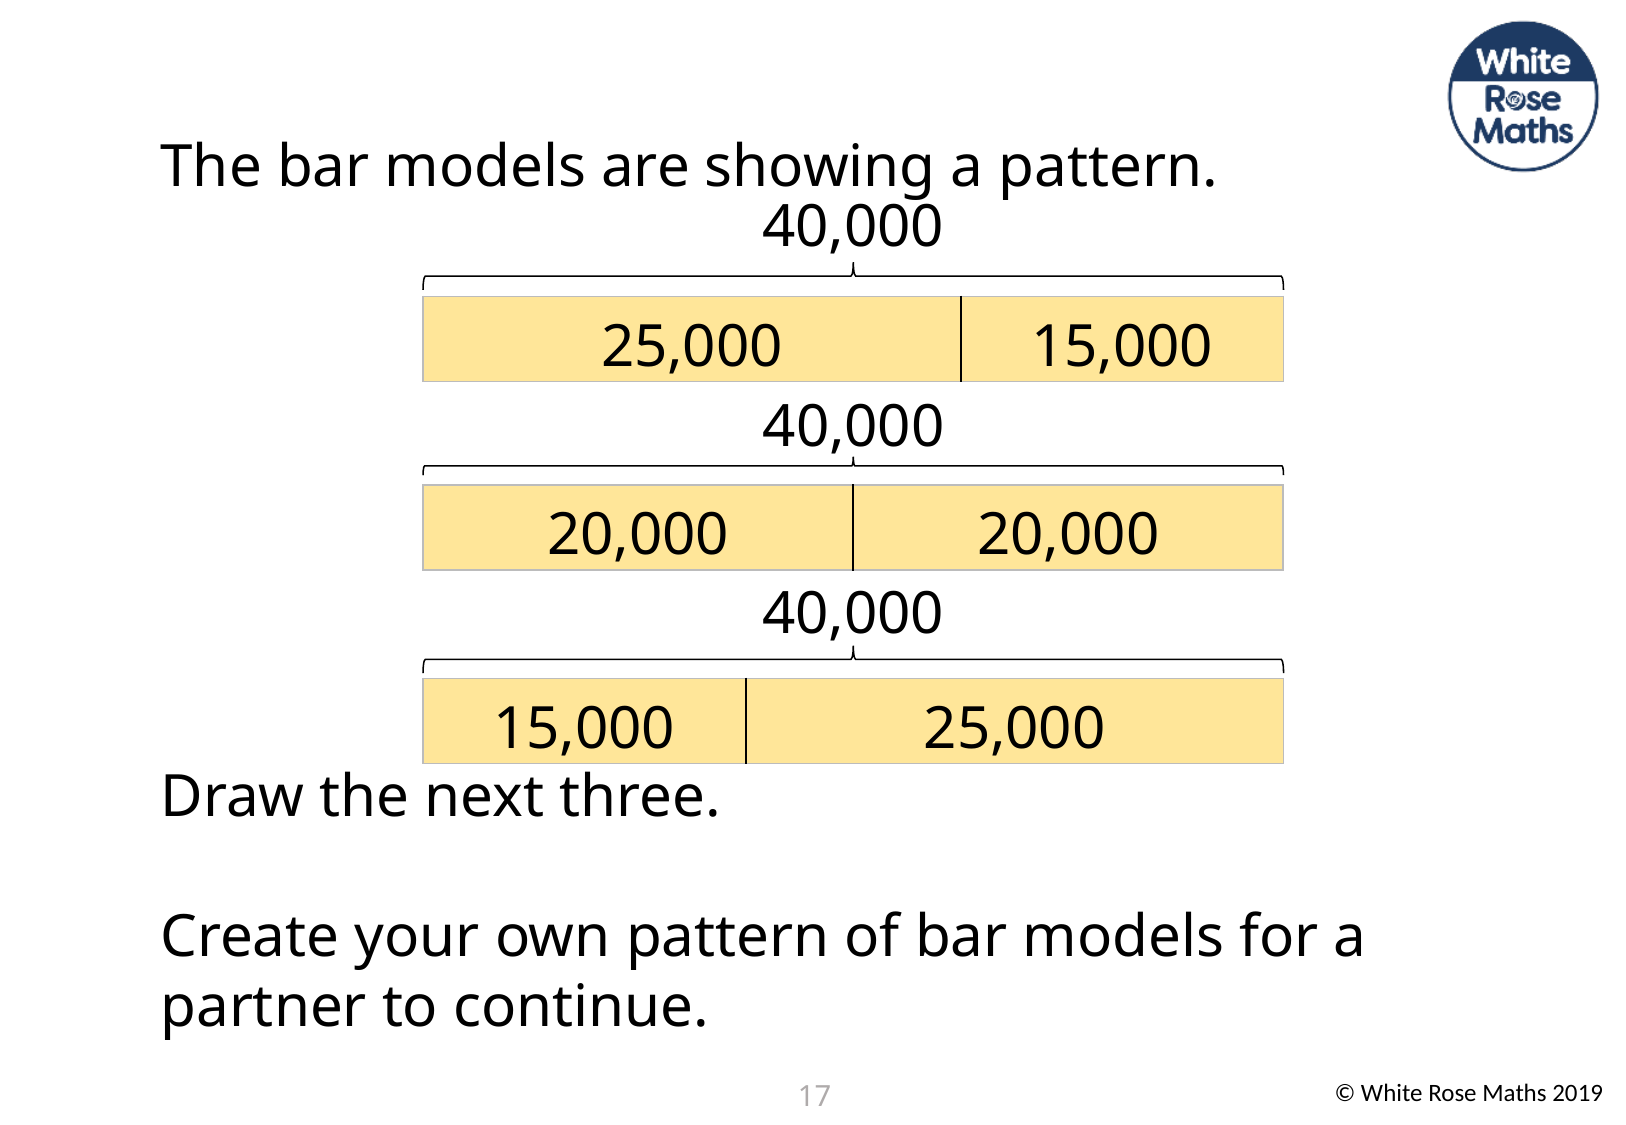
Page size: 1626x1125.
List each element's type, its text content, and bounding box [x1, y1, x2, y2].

picture [1444, 17, 1602, 175]
table_header 15,000 [424, 679, 745, 763]
table_header 25,000 [424, 297, 960, 381]
table_header 20,000 [424, 486, 852, 569]
table_header 25,000 [747, 679, 1283, 763]
text_box The bar models are showing a pattern. Draw the next three. Create your own pattern of bar models for a partner to continue. [145, 120, 1468, 1046]
text_box [422, 266, 1285, 290]
text_box 40,000 [747, 381, 960, 466]
text_box [422, 653, 1285, 674]
table_header 20,000 [854, 486, 1282, 569]
text_box [422, 465, 1285, 476]
text_box 40,000 [747, 567, 959, 653]
table_header 15,000 [962, 297, 1283, 381]
slide_number 17 [776, 1069, 854, 1125]
text_box 40,000 [747, 181, 959, 266]
